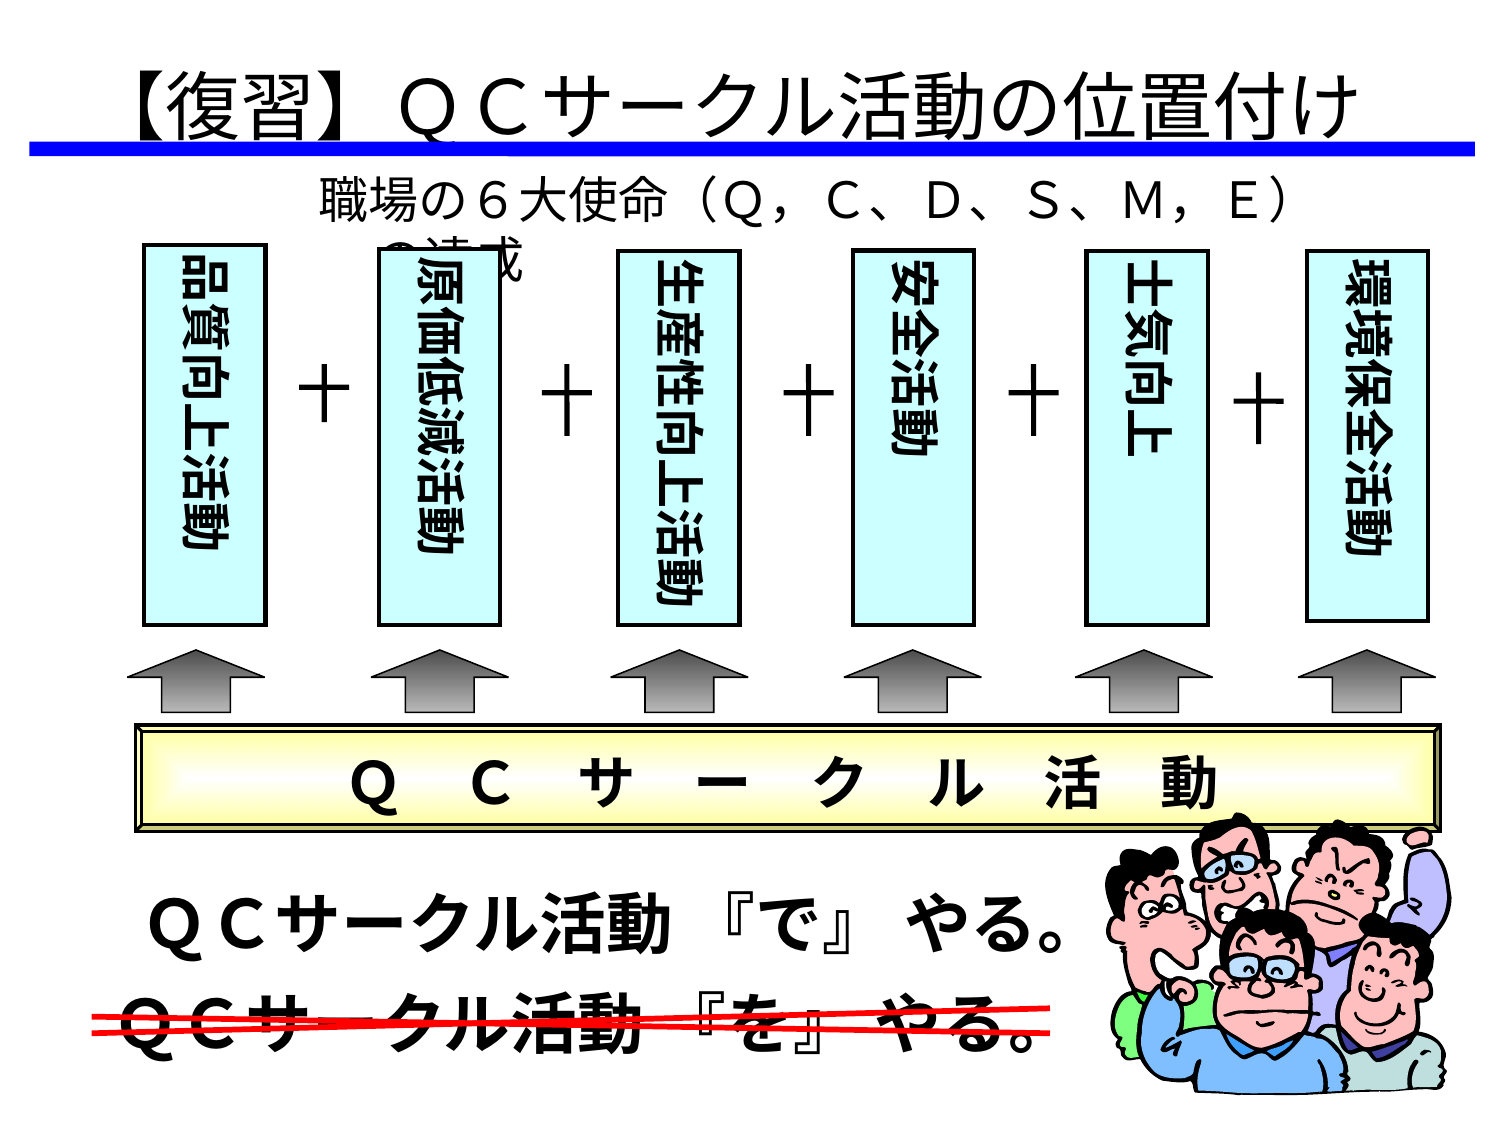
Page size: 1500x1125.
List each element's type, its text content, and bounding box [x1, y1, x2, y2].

text_box [136, 726, 142, 812]
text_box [127, 244, 1436, 713]
text_box ＱＣサークル活動 『を』 やる。 [87, 974, 95, 1070]
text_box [29, 52, 1475, 158]
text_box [95, 812, 1452, 1096]
text_box [138, 726, 1438, 731]
text_box 職場の６大使命（Ｑ，Ｃ、Ｄ、Ｓ、Ｍ，Ｅ）の達成 [303, 161, 1356, 244]
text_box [91, 1008, 95, 1034]
text_box [212, 713, 325, 725]
text_box Ｑ Ｃ サ ー ク ル 活 動 [135, 725, 1441, 812]
